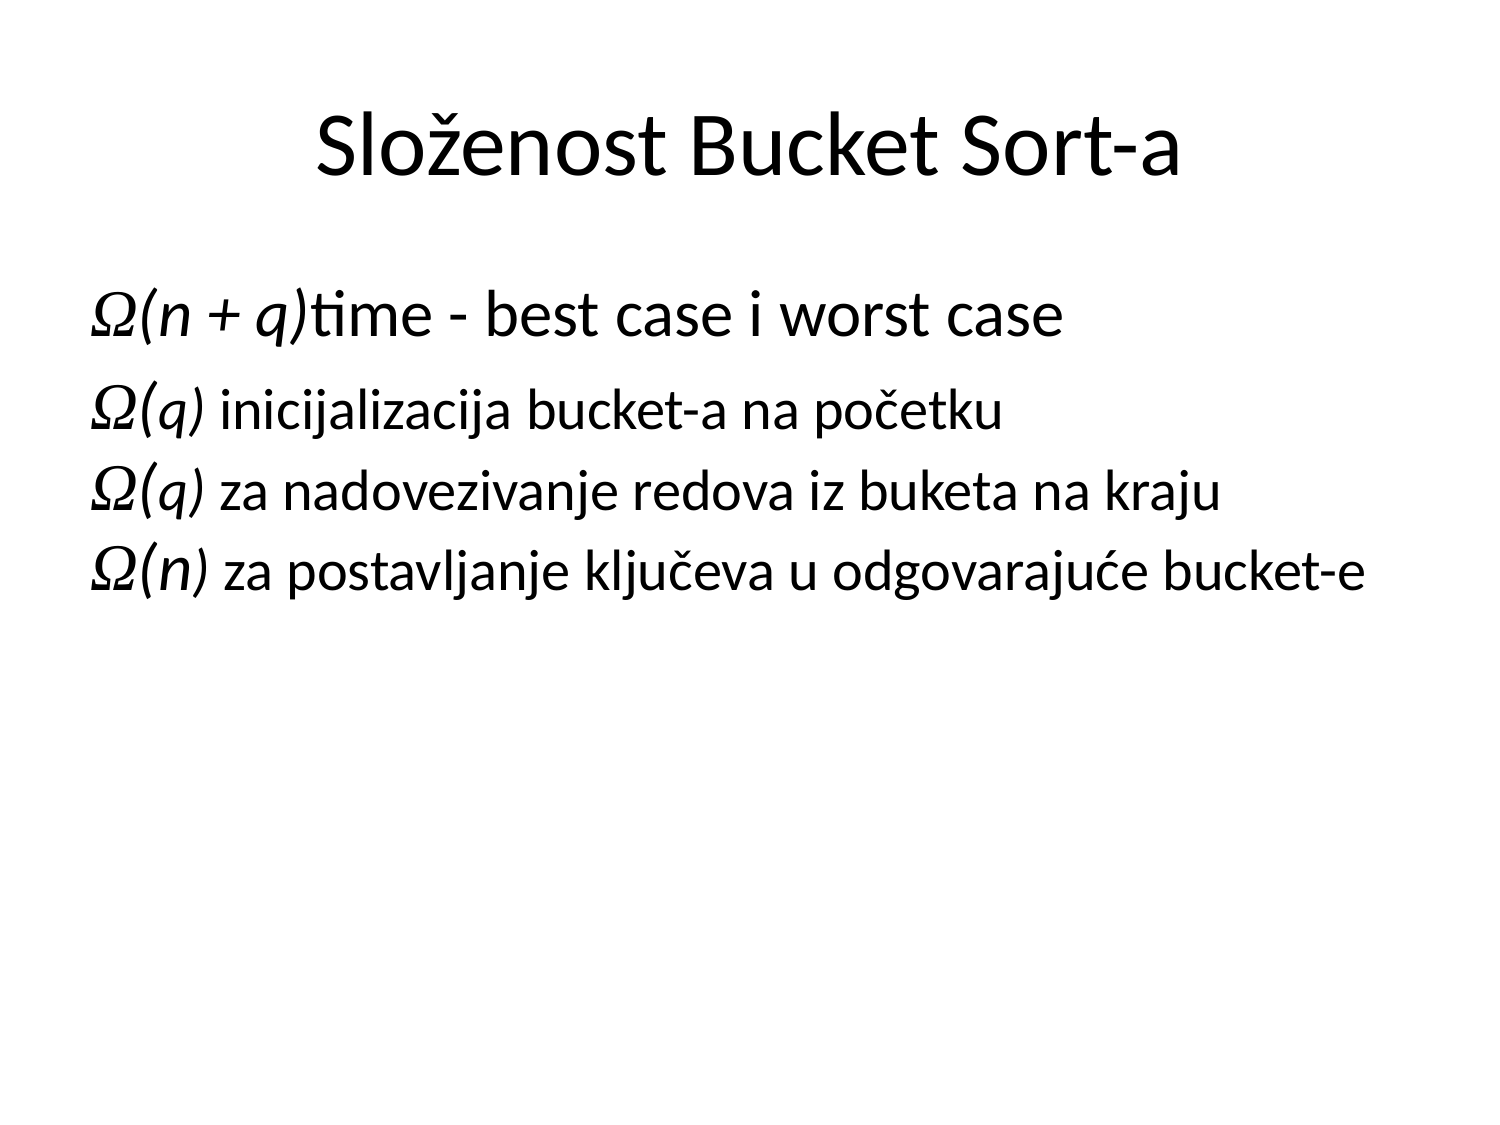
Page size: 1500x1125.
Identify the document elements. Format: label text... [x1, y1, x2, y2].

text_box Ω(n + q)time - best case i worst case Ω(q) inicijalizacija bucket-a na početku Ω(q) za nadovezivanje redova iz buketa na kraju Ω(n) za postavljanje ključeva u odgovarajuće bucket-e [75, 262, 1425, 1005]
text_box Složenost Bucket Sort-a [75, 45, 1425, 233]
